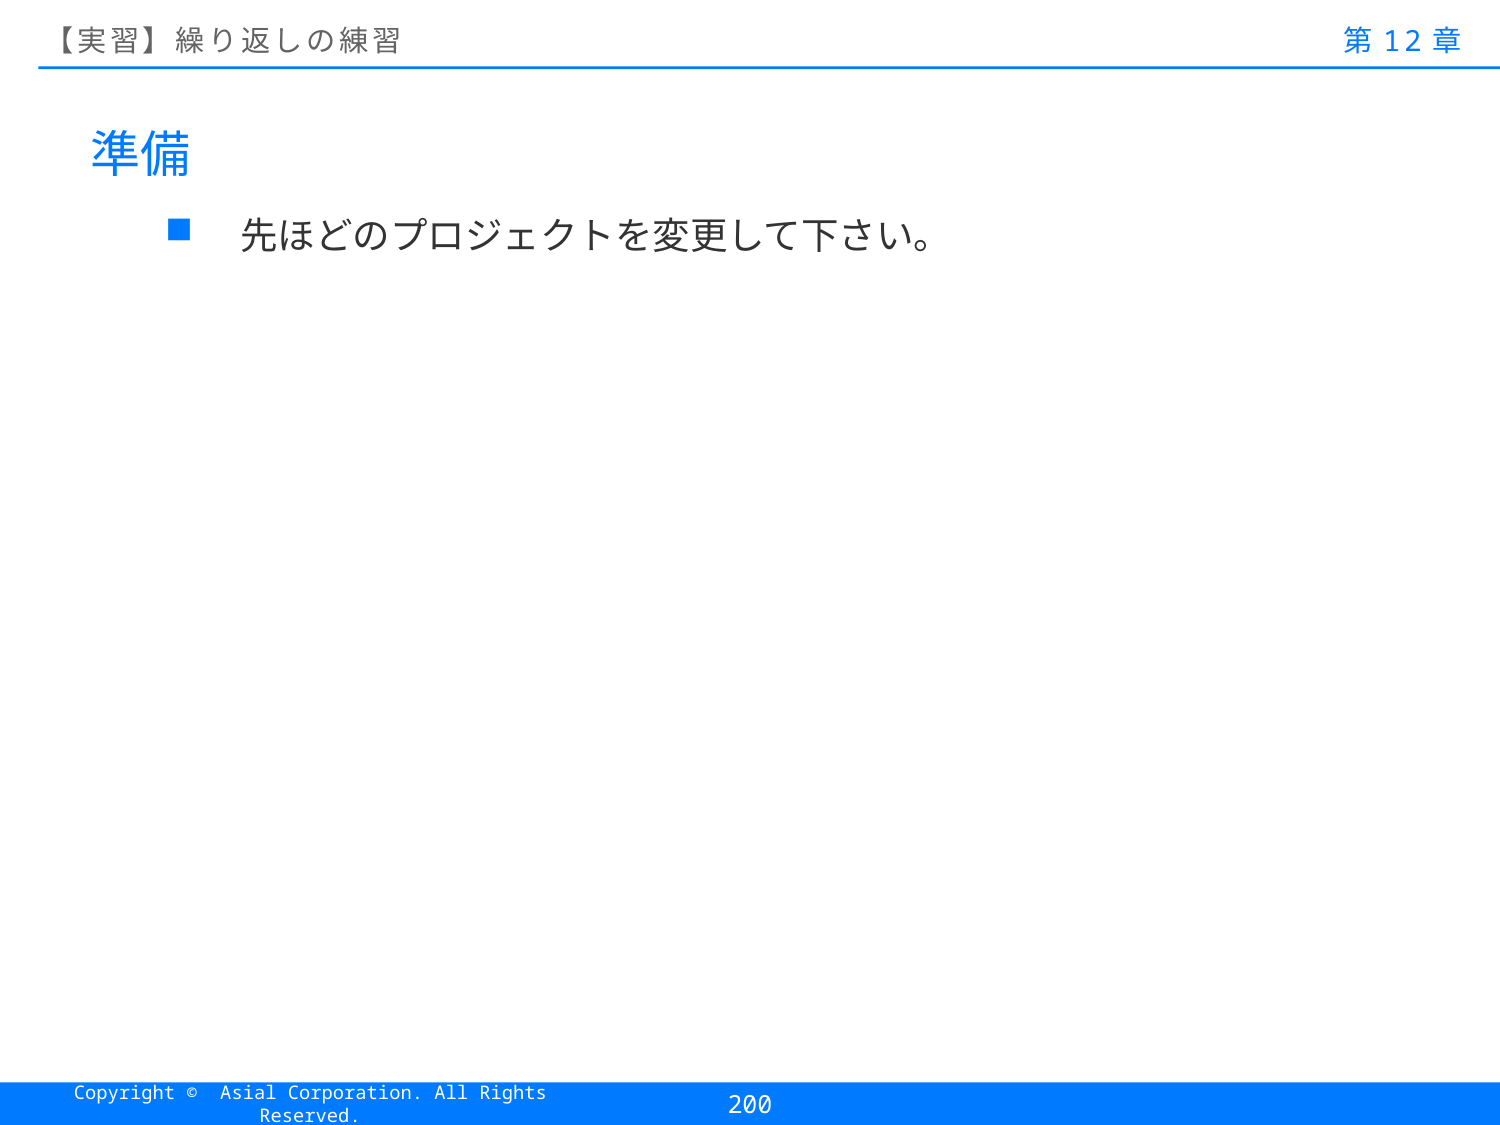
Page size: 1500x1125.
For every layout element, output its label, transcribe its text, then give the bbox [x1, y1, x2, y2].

slide_number 200 [581, 1075, 919, 1125]
list 準備 先ほどのプロジェクトを変更して下さい。 [75, 84, 1425, 988]
list 第12章 [702, 7, 1477, 72]
title 【実習】繰り返しの練習 [29, 7, 702, 72]
